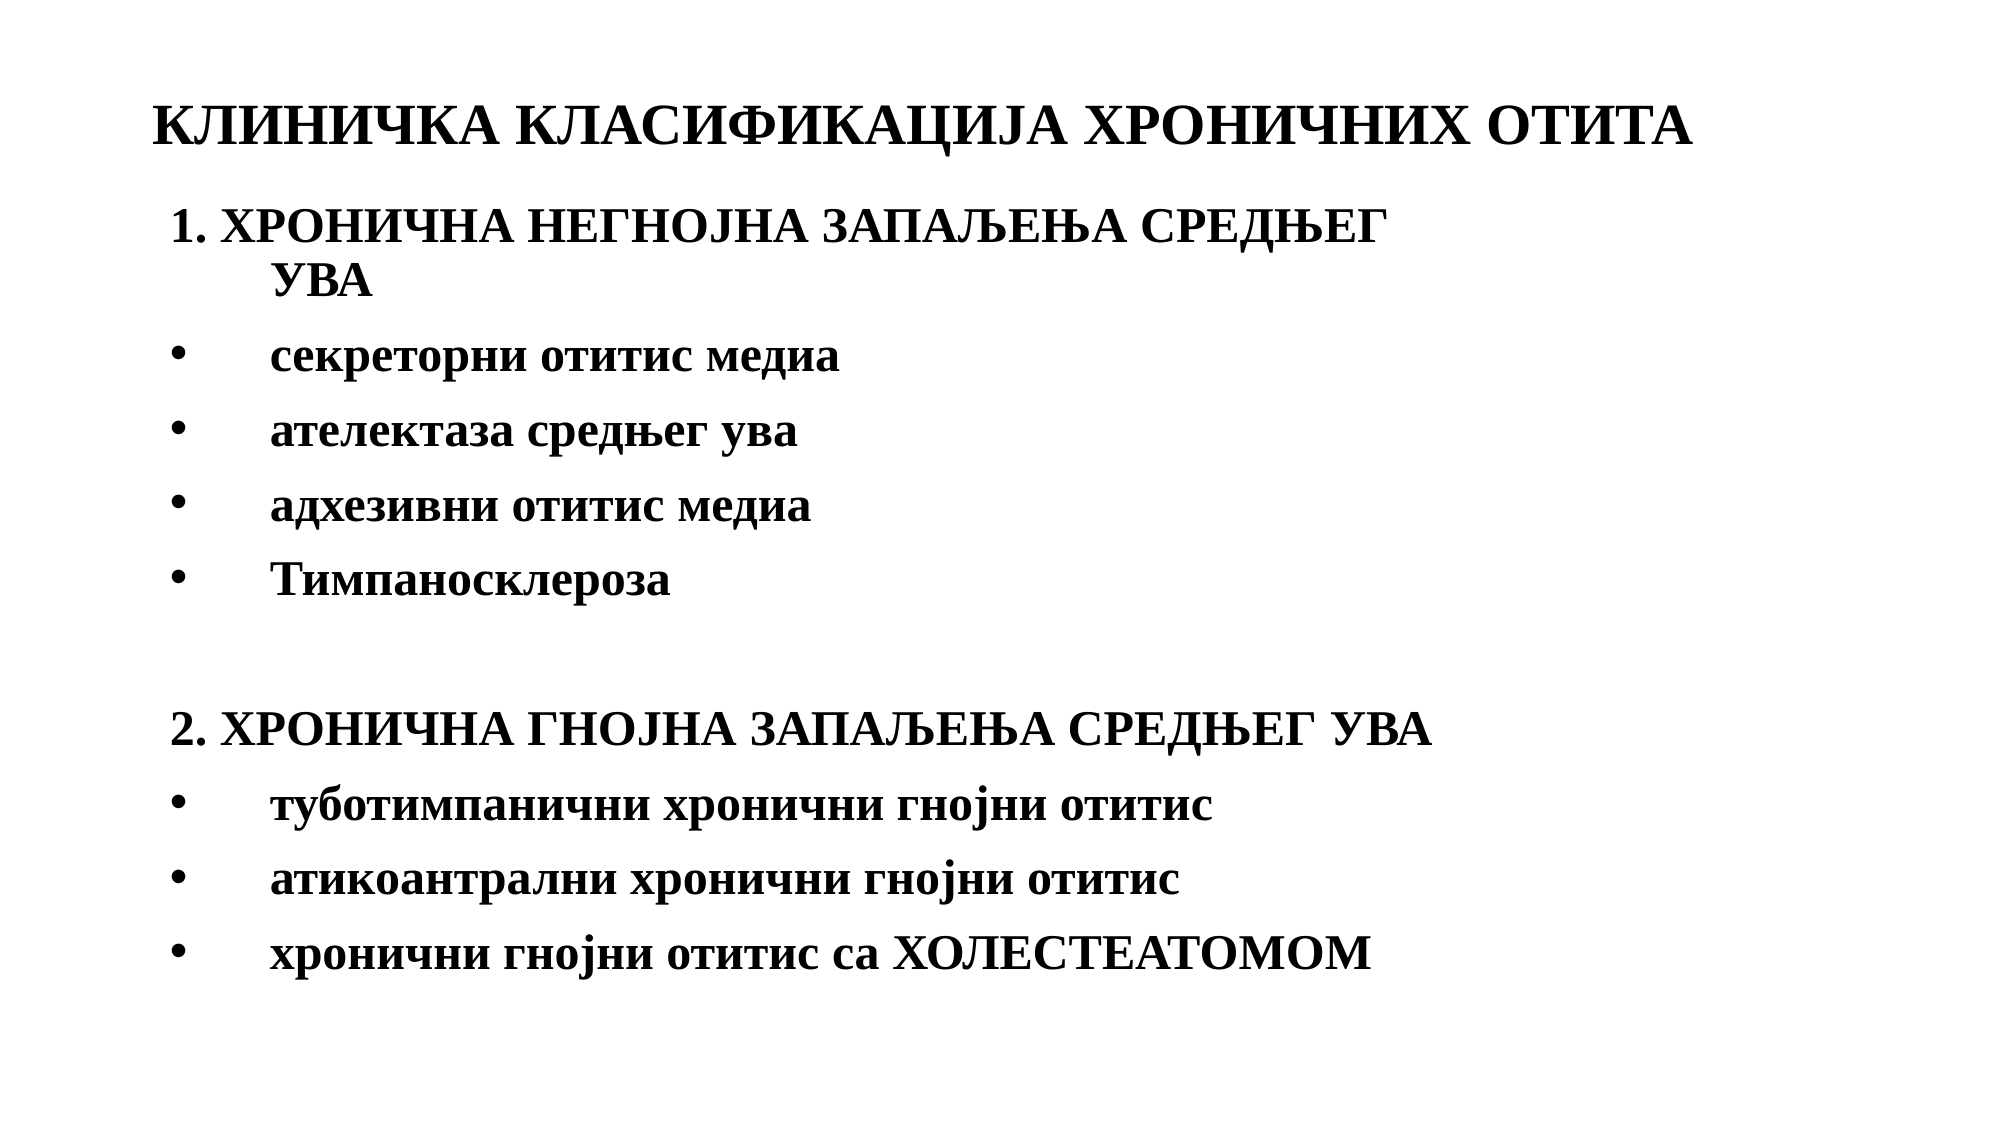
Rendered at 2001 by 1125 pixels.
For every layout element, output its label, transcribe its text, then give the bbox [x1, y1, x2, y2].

list 1. ХРОНИЧНА НЕГНОЈНА ЗАПАЉЕЊА СРЕДЊЕГ УВА секреторни отитис медиа ателектаза средњег ува адхезивни отитис медиа Тимпаносклероза 2. ХРОНИЧНА ГНОЈНА ЗАПАЉЕЊА СРЕДЊЕГ УВА туботимпанични хронични гнојни отитис атикоантрални хронични гнојни отитис хронични гнојни отитис са ХОЛЕСТЕАТОМОМ [154, 192, 1505, 992]
title КЛИНИЧКА КЛАСИФИКАЦИЈА ХРОНИЧНИХ ОТИТА [137, 59, 1863, 192]
